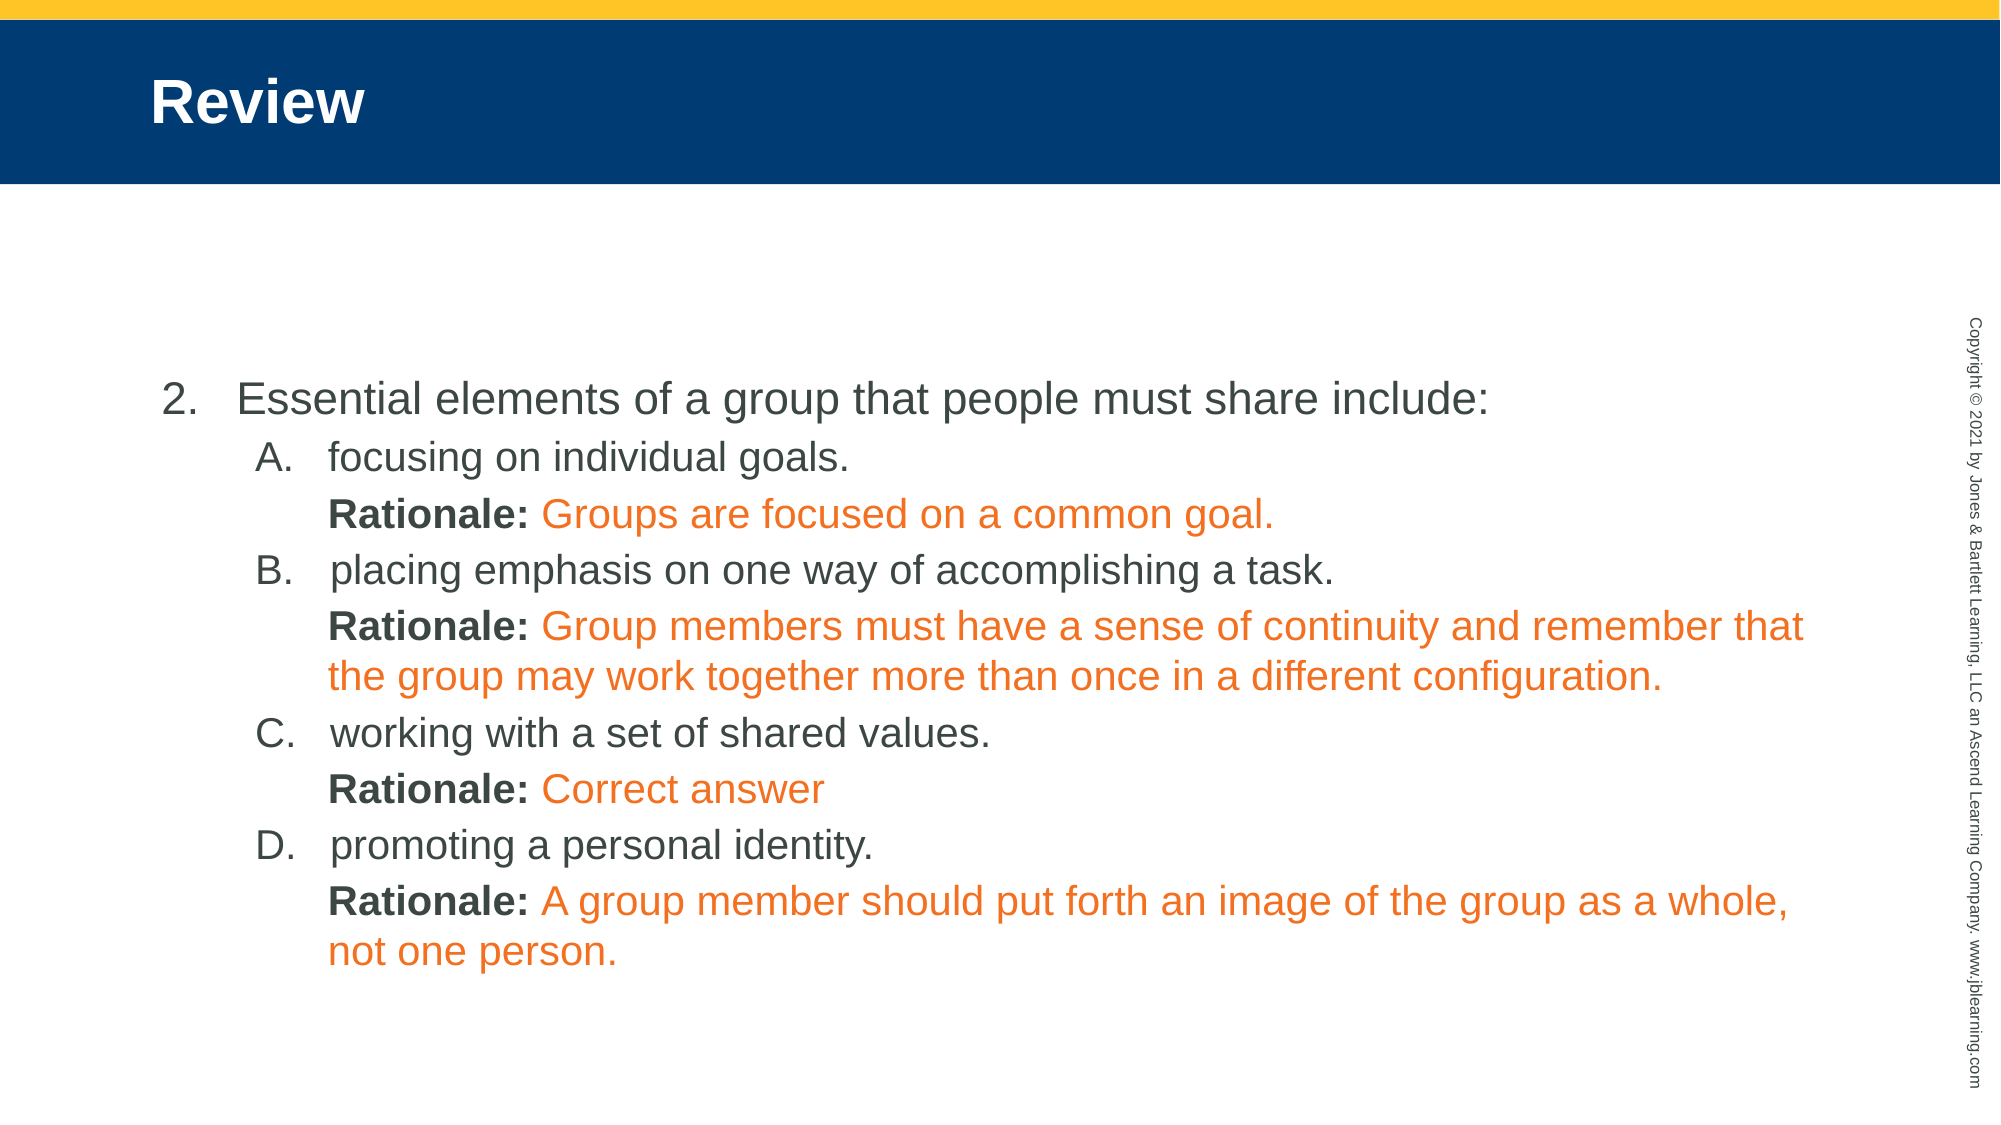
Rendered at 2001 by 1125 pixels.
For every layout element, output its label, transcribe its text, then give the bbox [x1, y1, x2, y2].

list Essential elements of a group that people must share include: focusing on individual goals. Rationale: Groups are focused on a common goal. placing emphasis on one way of accomplishing a task. Rationale: Group members must have a sense of continuity and remember that the group may work together more than once in a different configuration. working with a set of shared values. Rationale: Correct answer promoting a personal identity. Rationale: A group member should put forth an image of the group as a whole, not one person. [146, 361, 1859, 1016]
title Review [0, 19, 2000, 185]
